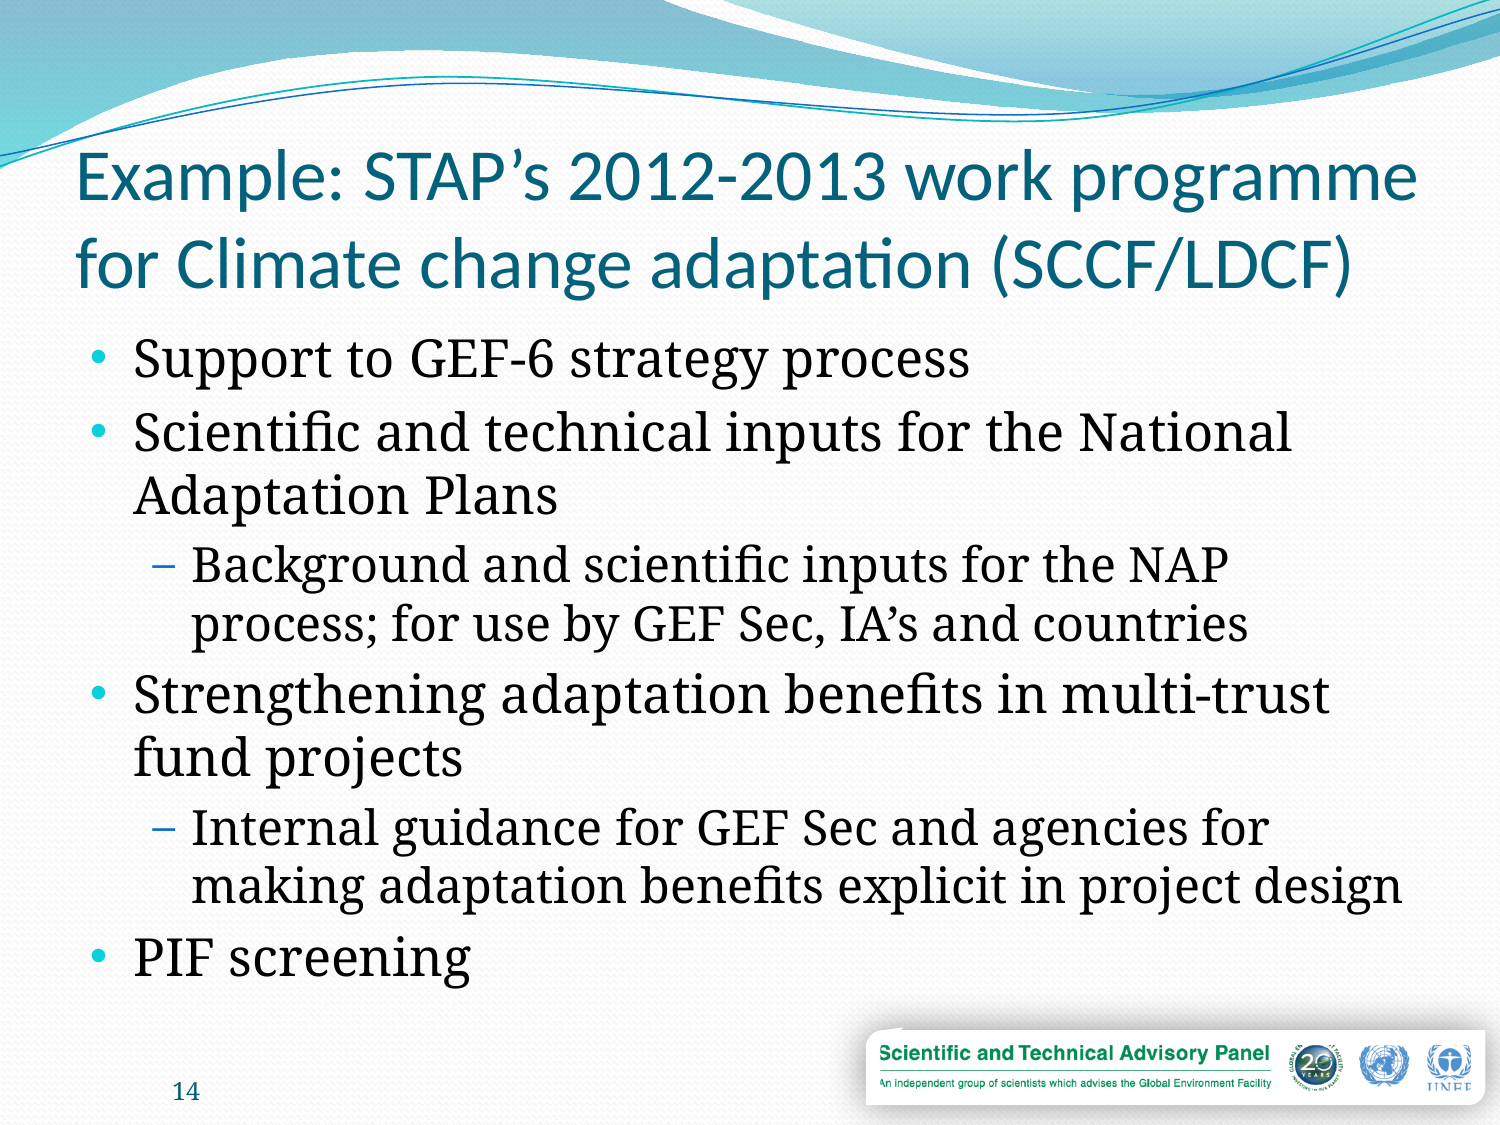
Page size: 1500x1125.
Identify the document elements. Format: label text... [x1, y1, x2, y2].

list Support to GEF-6 strategy process Scientific and technical inputs for the National Adaptation Plans Background and scientific inputs for the NAP process; for use by GEF Sec, IA’s and countries Strengthening adaptation benefits in multi-trust fund projects Internal guidance for GEF Sec and agencies for making adaptation benefits explicit in project design PIF screening [75, 317, 1425, 1038]
slide_number 14 [75, 1050, 200, 1110]
title Example: STAP’s 2012-2013 work programme for Climate change adaptation (SCCF/LDCF) [75, 115, 1425, 303]
picture [872, 1037, 1479, 1099]
